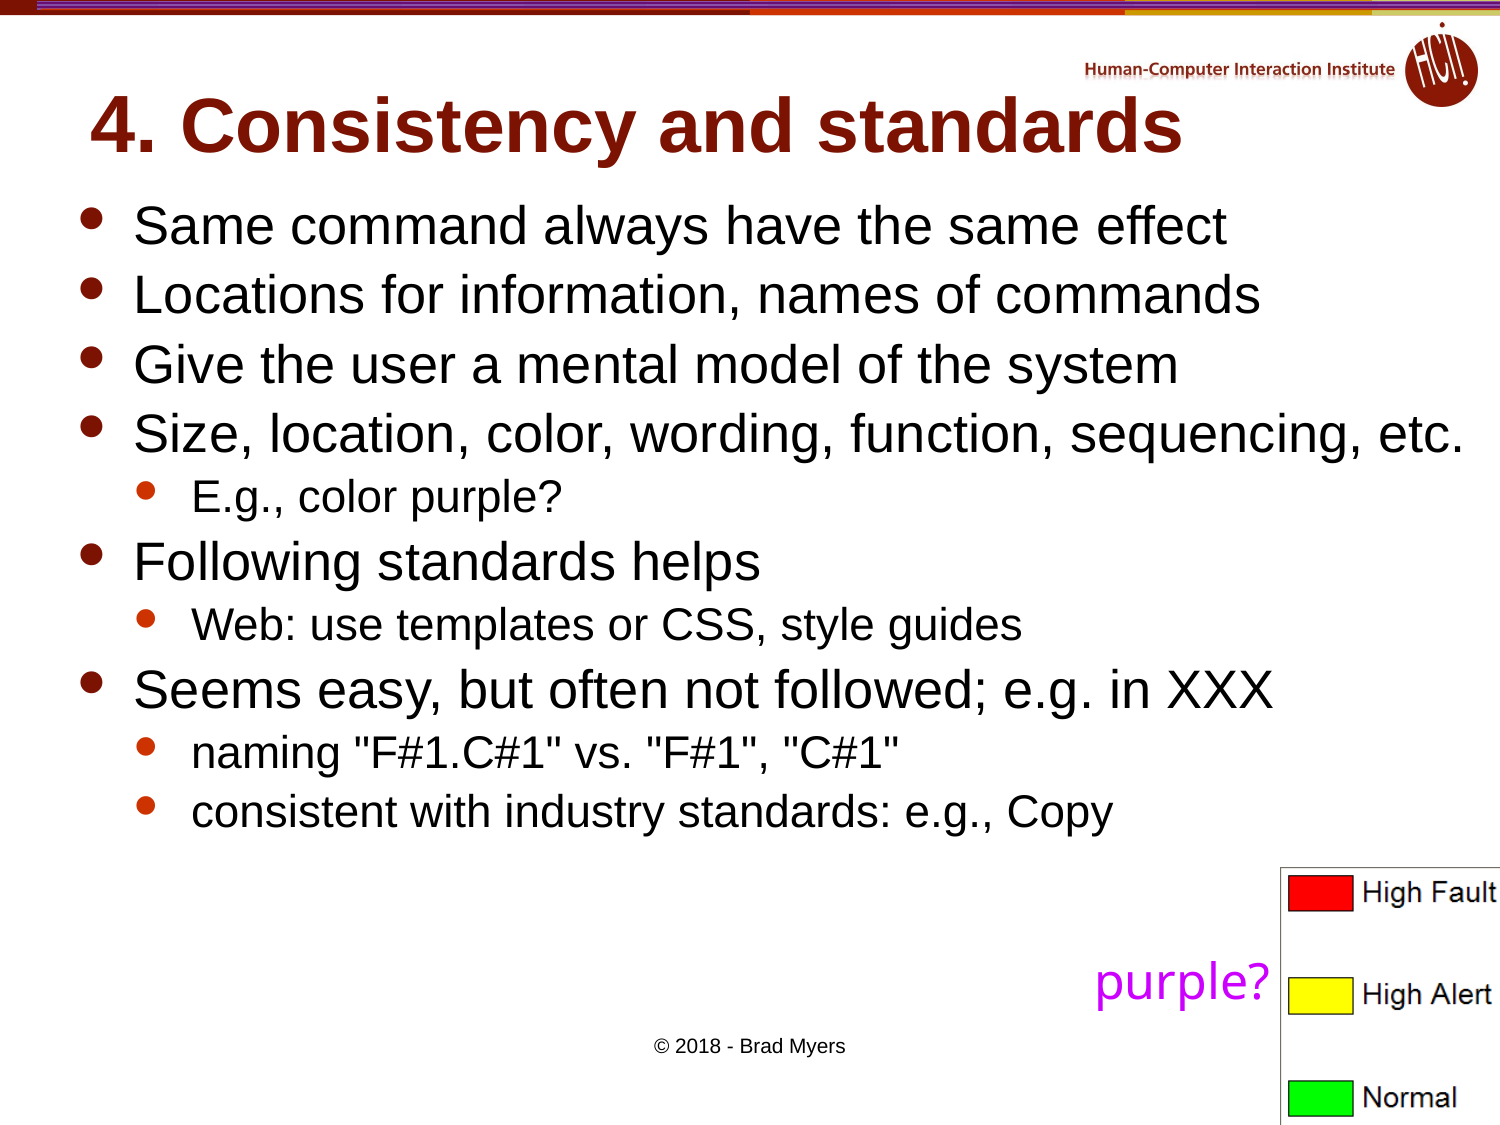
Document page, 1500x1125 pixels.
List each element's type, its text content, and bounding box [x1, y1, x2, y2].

footer © 2018 - Brad Myers [512, 1024, 988, 1101]
picture [37, 1, 1500, 10]
title 4. Consistency and standards [74, 19, 1313, 177]
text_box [1284, 922, 1500, 1067]
text_box purple? [1079, 942, 1274, 1018]
picture [1313, 22, 1478, 107]
list Same command always have the same effect Locations for information, names of commands Give the user a mental model of the system Size, location, color, wording, function, sequencing, etc. E.g., color purple? Following standards helps Web: use templates or CSS, style guides Seems easy, but often not followed; e.g. in XXX naming "F#1.C#1" vs. "F#1", "C#1" consistent with industry standards: e.g., Copy [62, 190, 1500, 1125]
picture [1279, 867, 1500, 1125]
